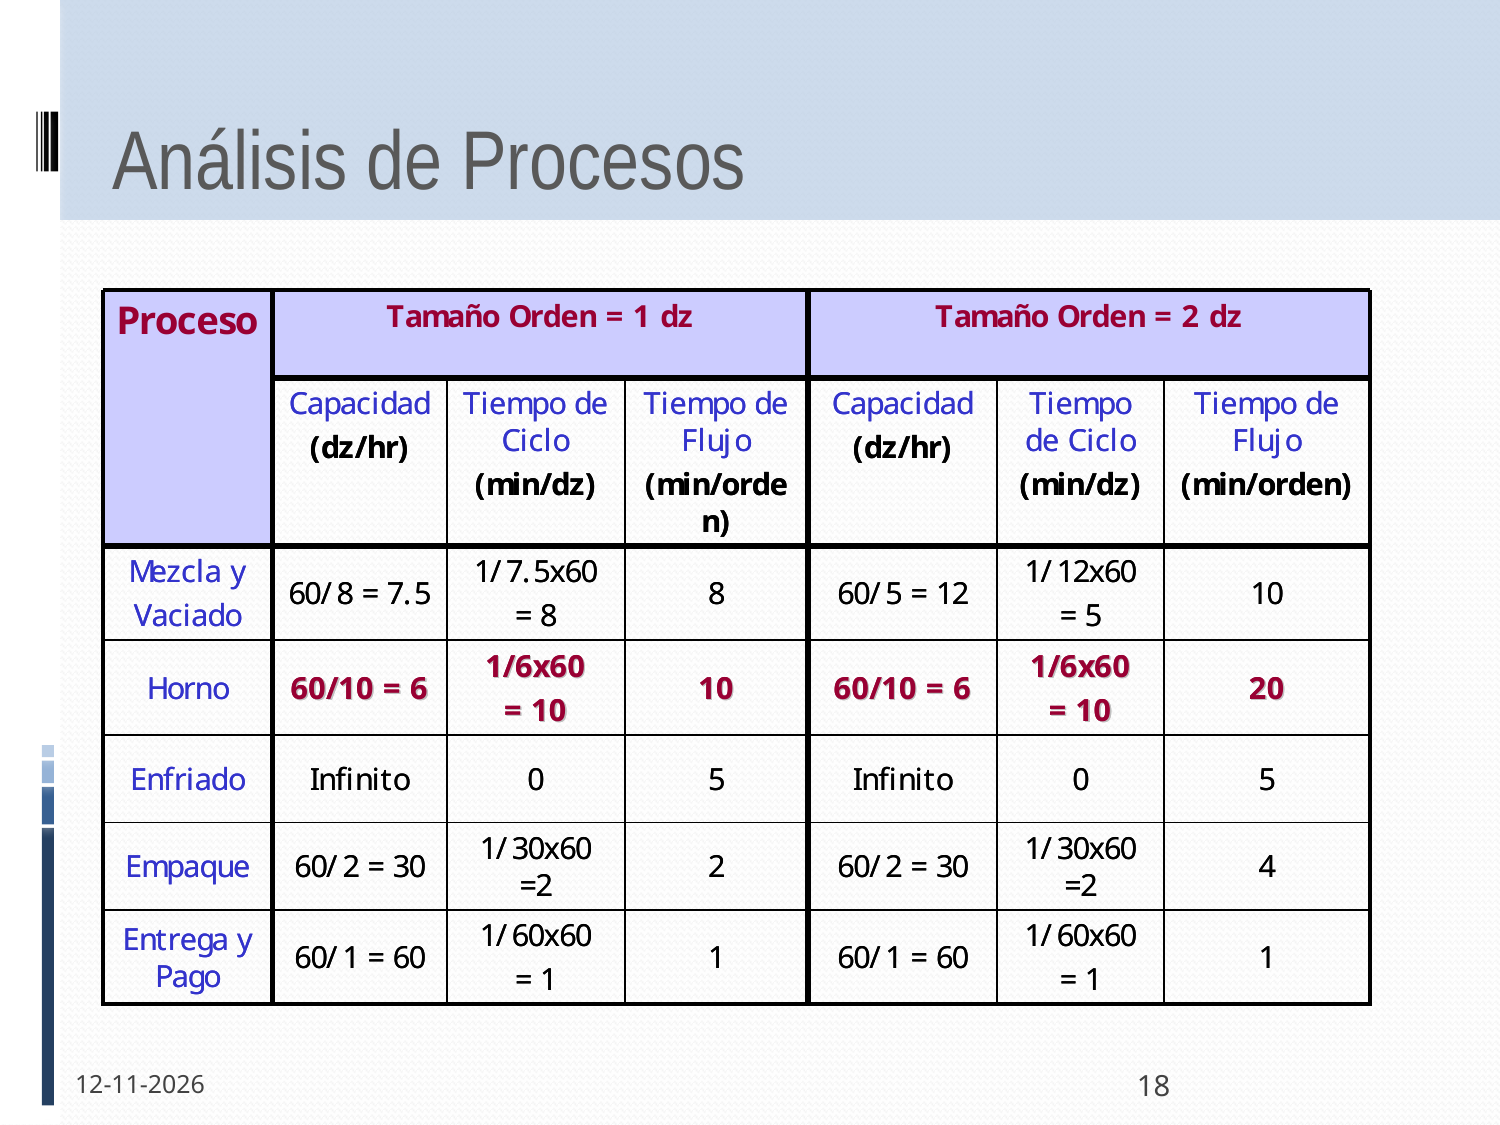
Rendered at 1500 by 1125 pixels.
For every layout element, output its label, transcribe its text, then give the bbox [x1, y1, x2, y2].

picture [99, 287, 1376, 1010]
title Análisis de Procesos [111, 18, 1436, 207]
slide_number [75, 1042, 243, 1103]
slide_number 18 [1045, 1046, 1171, 1107]
